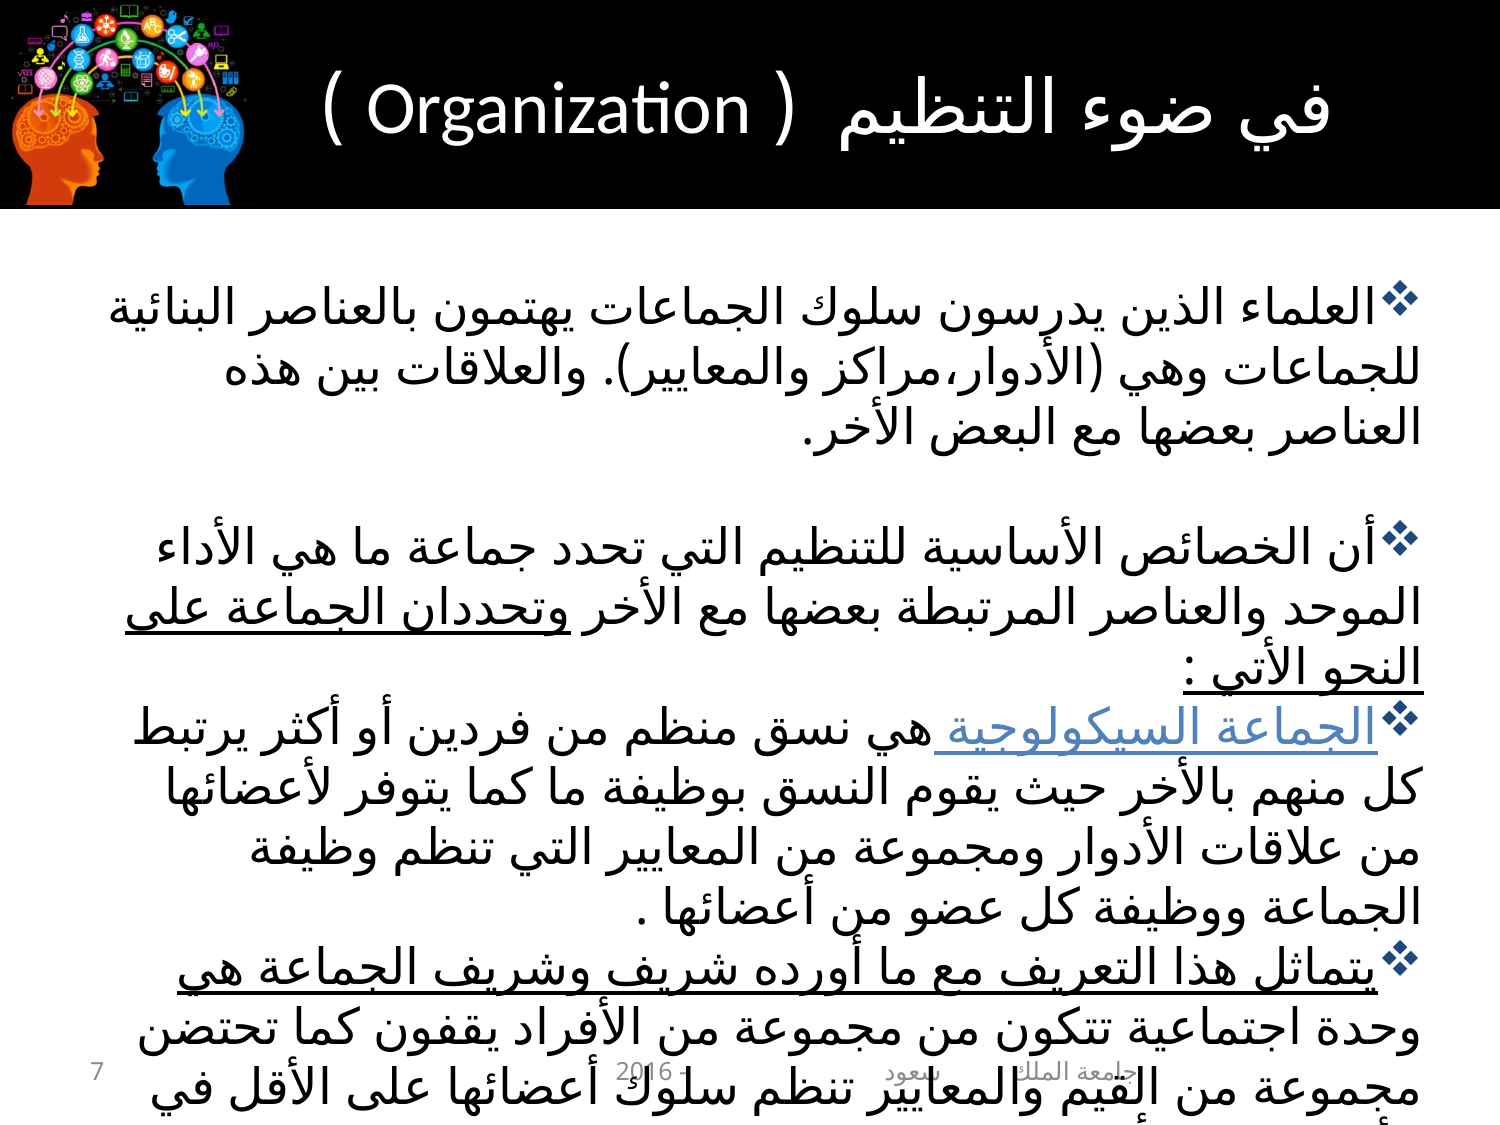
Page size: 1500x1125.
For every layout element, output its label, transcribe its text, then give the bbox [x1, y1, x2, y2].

slide_number 7 [75, 1042, 425, 1103]
footer جامعة الملك سعود - 2016 [512, 1042, 988, 1103]
text_box العلماء الذين يدرسون سلوك الجماعات يهتمون بالعناصر البنائية للجماعات وهي (الأدوار،مراكز والمعايير). والعلاقات بين هذه العناصر بعضها مع البعض الأخر. أن الخصائص الأساسية للتنظيم التي تحدد جماعة ما هي الأداء الموحد والعناصر المرتبطة بعضها مع الأخر وتحددان الجماعة على النحو الأتي : الجماعة السيكولوجية هي نسق منظم من فردين أو أكثر يرتبط كل منهم بالأخر حيث يقوم النسق بوظيفة ما كما يتوفر لأعضائها من علاقات الأدوار ومجموعة من المعايير التي تنظم وظيفة الجماعة ووظيفة كل عضو من أعضائها . يتماثل هذا التعريف مع ما أورده شريف وشريف الجماعة هي وحدة اجتماعية تتكون من مجموعة من الأفراد يقفون كما تحتضن مجموعة من القيم والمعايير تنظم سلوك أعضائها على الأقل في الأمور ذات التأثير على الجماعة. والتنظيم في أحد جوانبه هو بناء الجماعة. [88, 267, 1439, 1012]
picture [0, 0, 256, 205]
text_box في ضوء التنظيم ( Organization ) [257, 0, 1500, 209]
